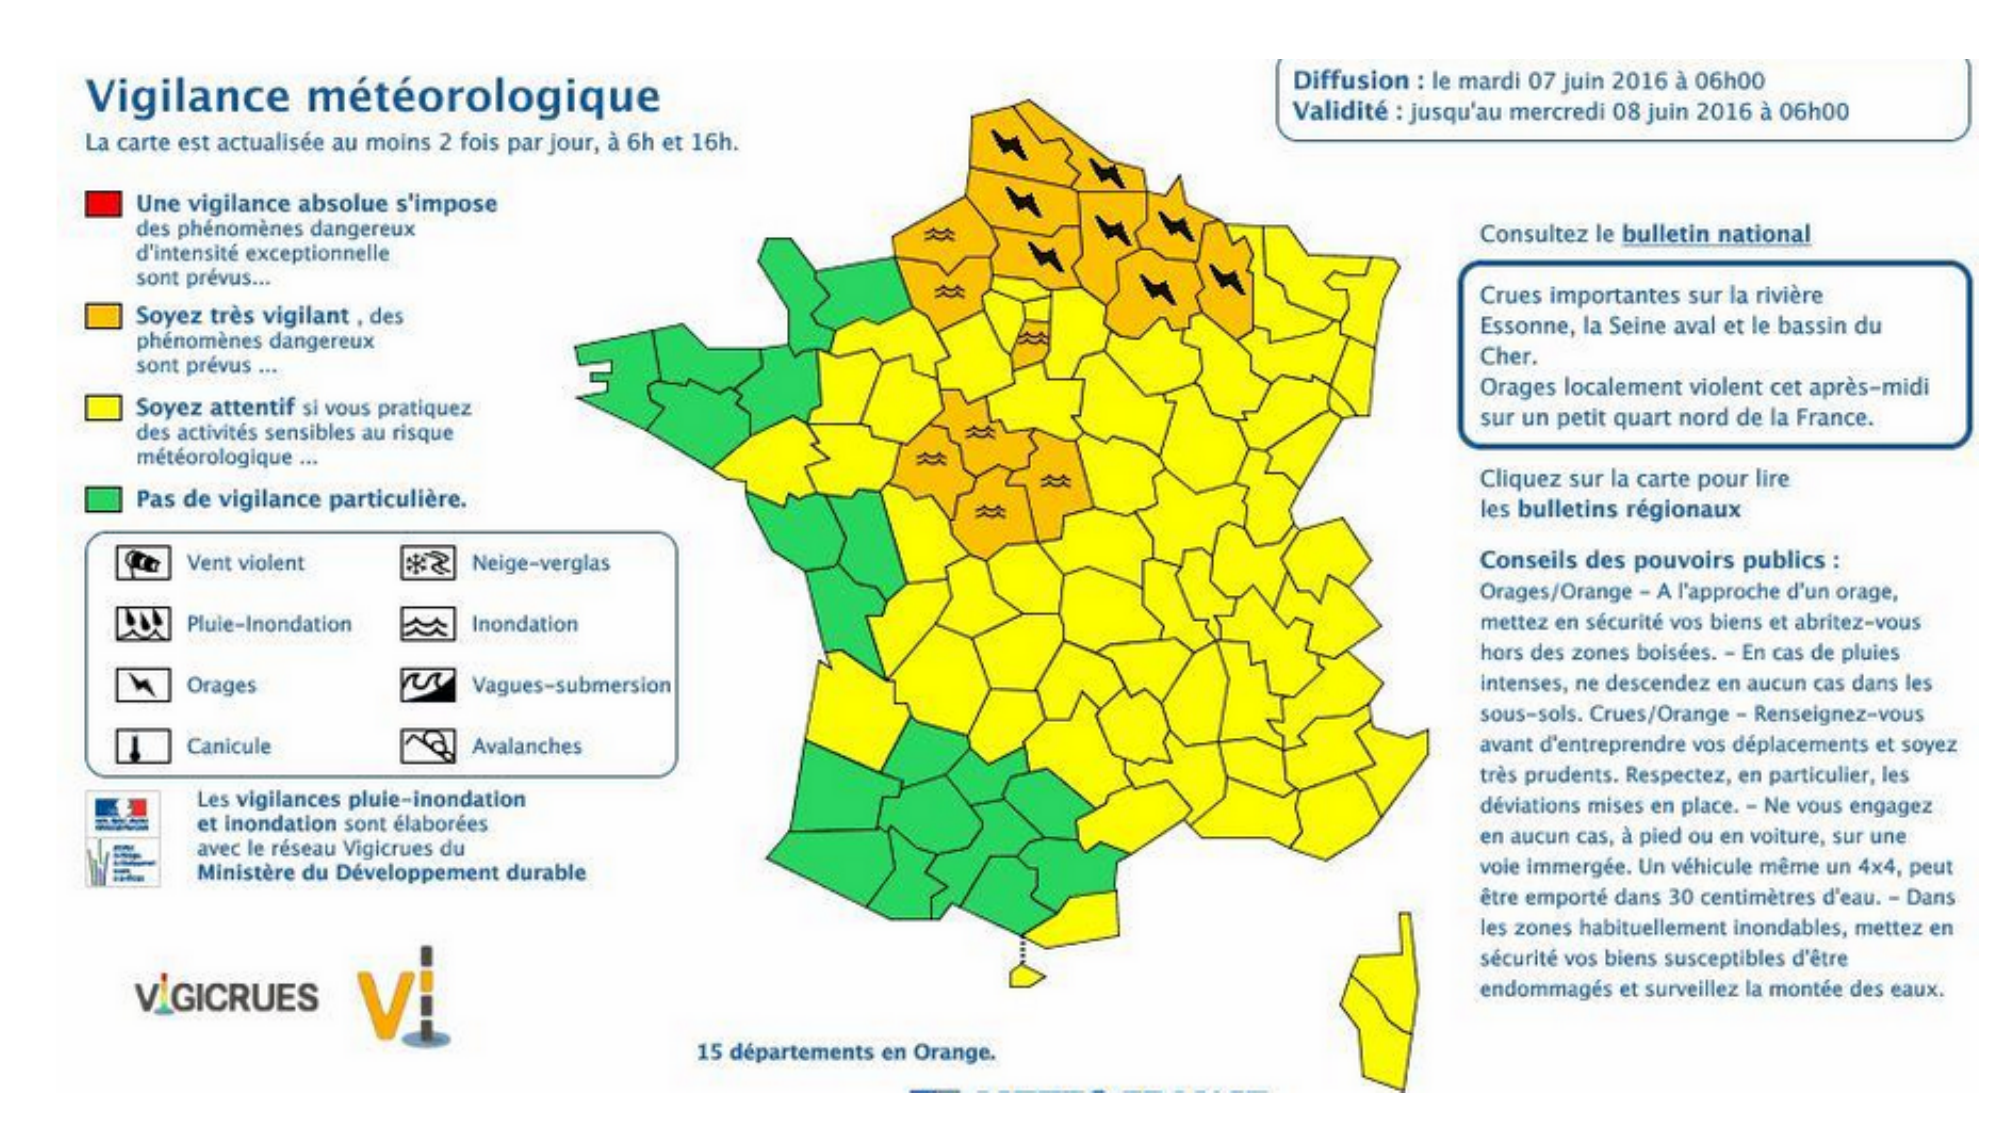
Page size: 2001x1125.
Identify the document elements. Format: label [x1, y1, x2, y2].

picture [51, 59, 1979, 1093]
